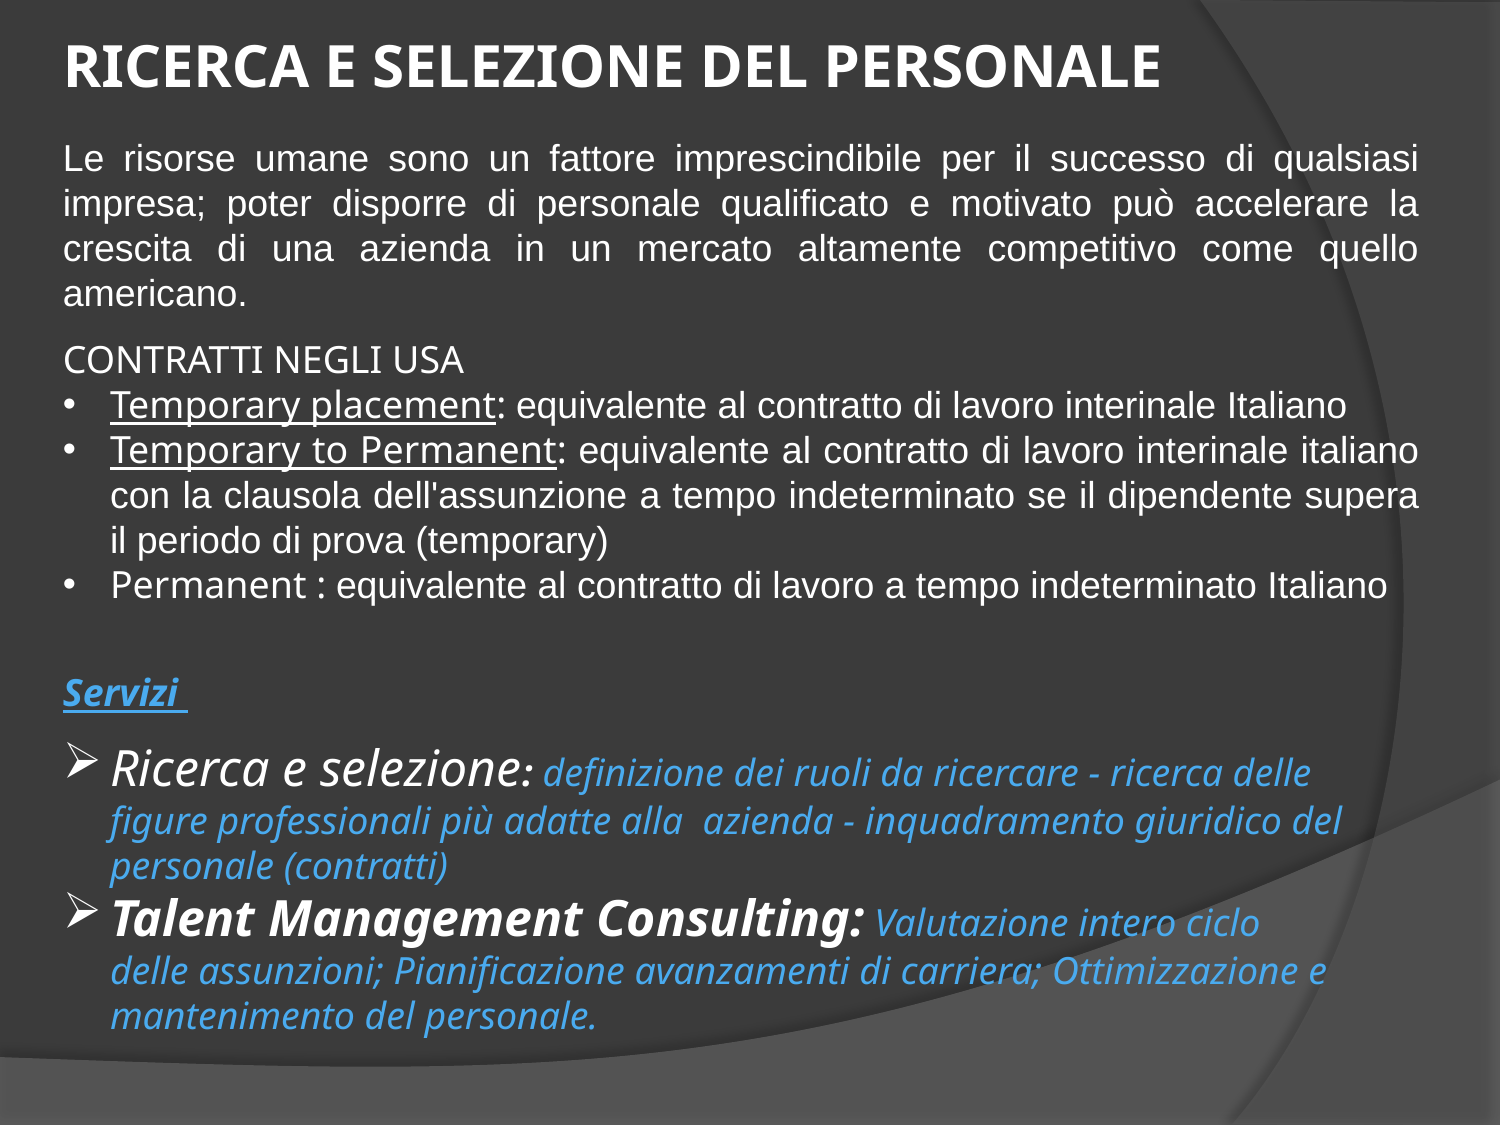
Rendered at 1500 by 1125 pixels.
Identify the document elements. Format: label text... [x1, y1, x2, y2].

text_box RICERCA E SELEZIONE DEL PERSONALE Le risorse umane sono un fattore imprescindibile per il successo di qualsiasi impresa; poter disporre di personale qualificato e motivato può accelerare la crescita di una azienda in un mercato altamente competitivo come quello americano. CONTRATTI NEGLI USA Temporary placement: equivalente al contratto di lavoro interinale Italiano Temporary to Permanent: equivalente al contratto di lavoro interinale italiano con la clausola dell'assunzione a tempo indeterminato se il dipendente supera il periodo di prova (temporary) Permanent : equivalente al contratto di lavoro a tempo indeterminato Italiano Servizi Ricerca e selezione: definizione dei ruoli da ricercare - ricerca delle figure professionali più adatte alla azienda - inquadramento giuridico del personale (contratti) Talent Management Consulting: Valutazione intero ciclo delle assunzioni; Pianificazione avanzamenti di carriera; Ottimizzazione e mantenimento del personale. ​ [48, 21, 1434, 1125]
